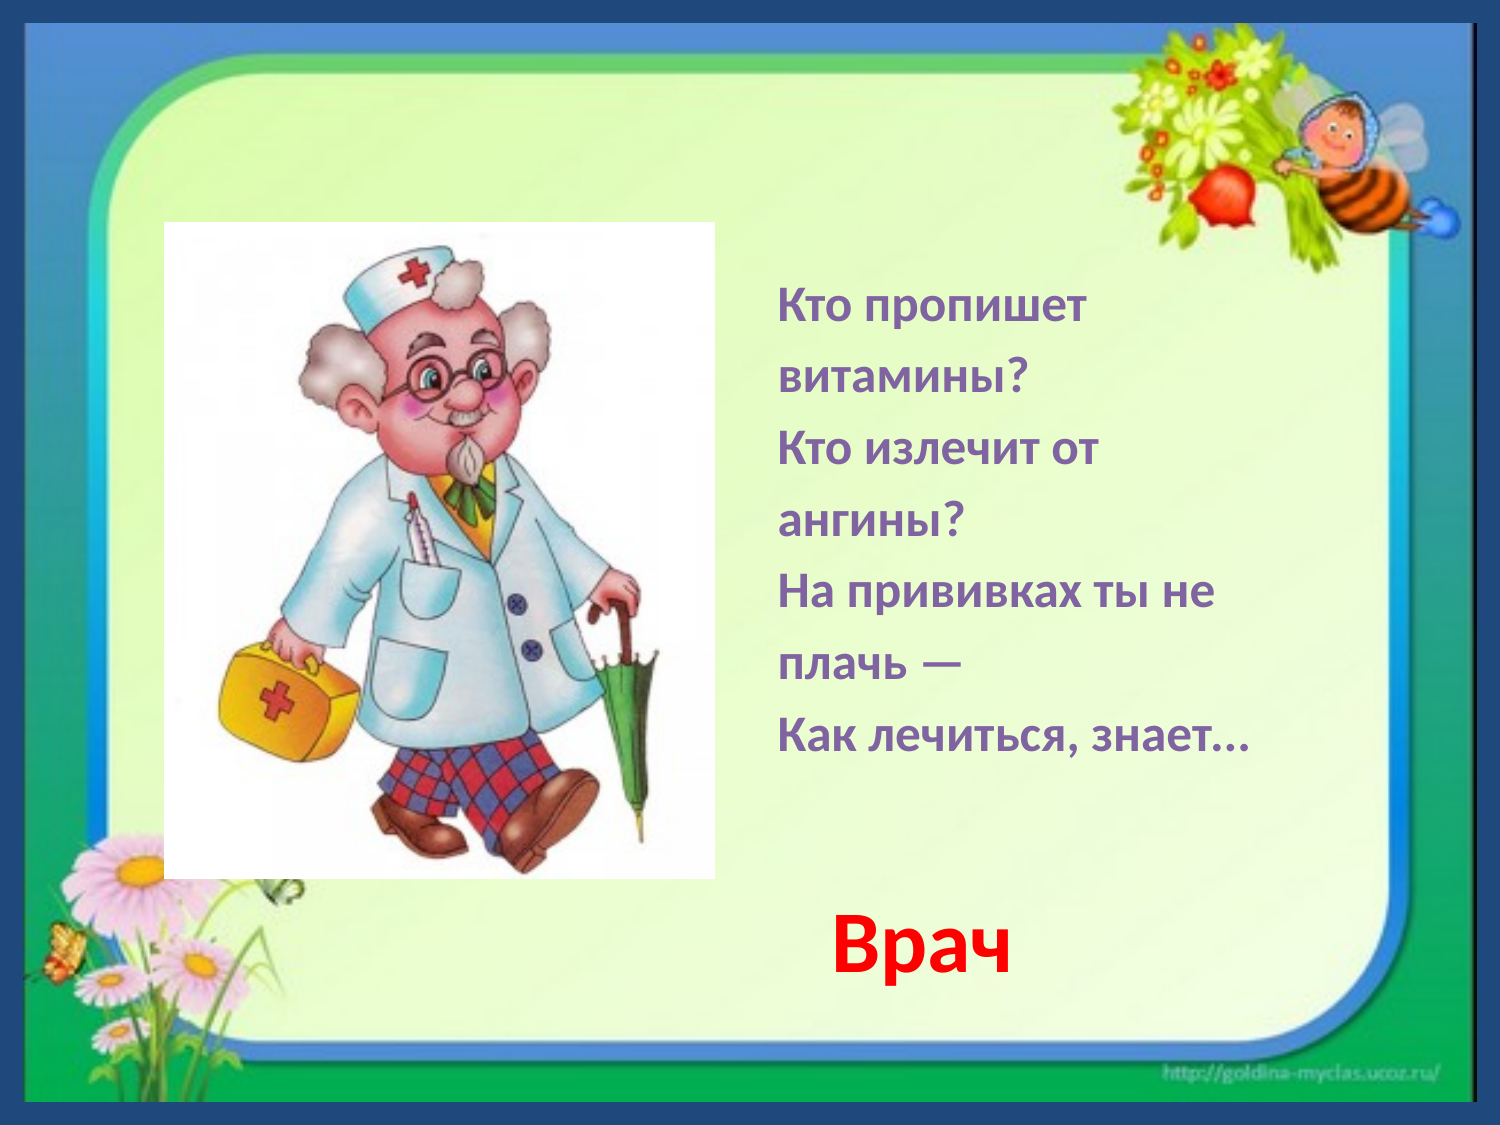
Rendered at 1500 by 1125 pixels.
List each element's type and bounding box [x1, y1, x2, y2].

list [163, 222, 716, 880]
picture [23, 23, 1477, 1102]
